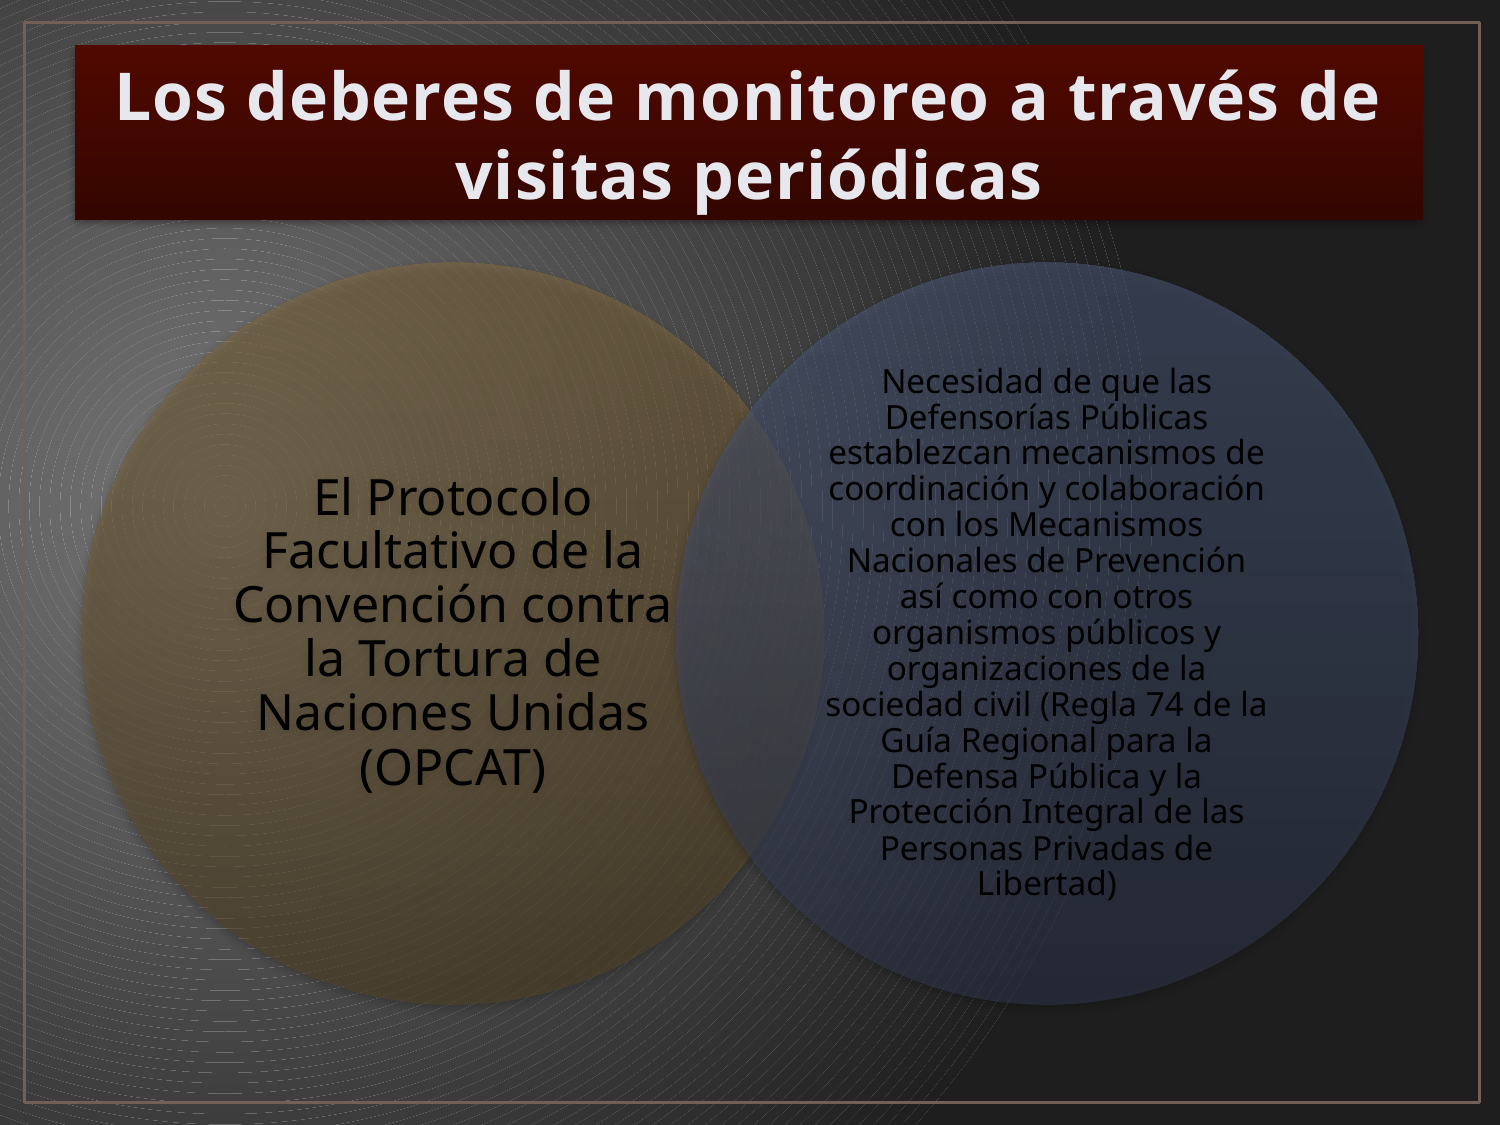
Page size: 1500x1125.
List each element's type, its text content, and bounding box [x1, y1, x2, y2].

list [74, 262, 1426, 1006]
title Los deberes de monitoreo a través de visitas periódicas [75, 45, 1424, 220]
